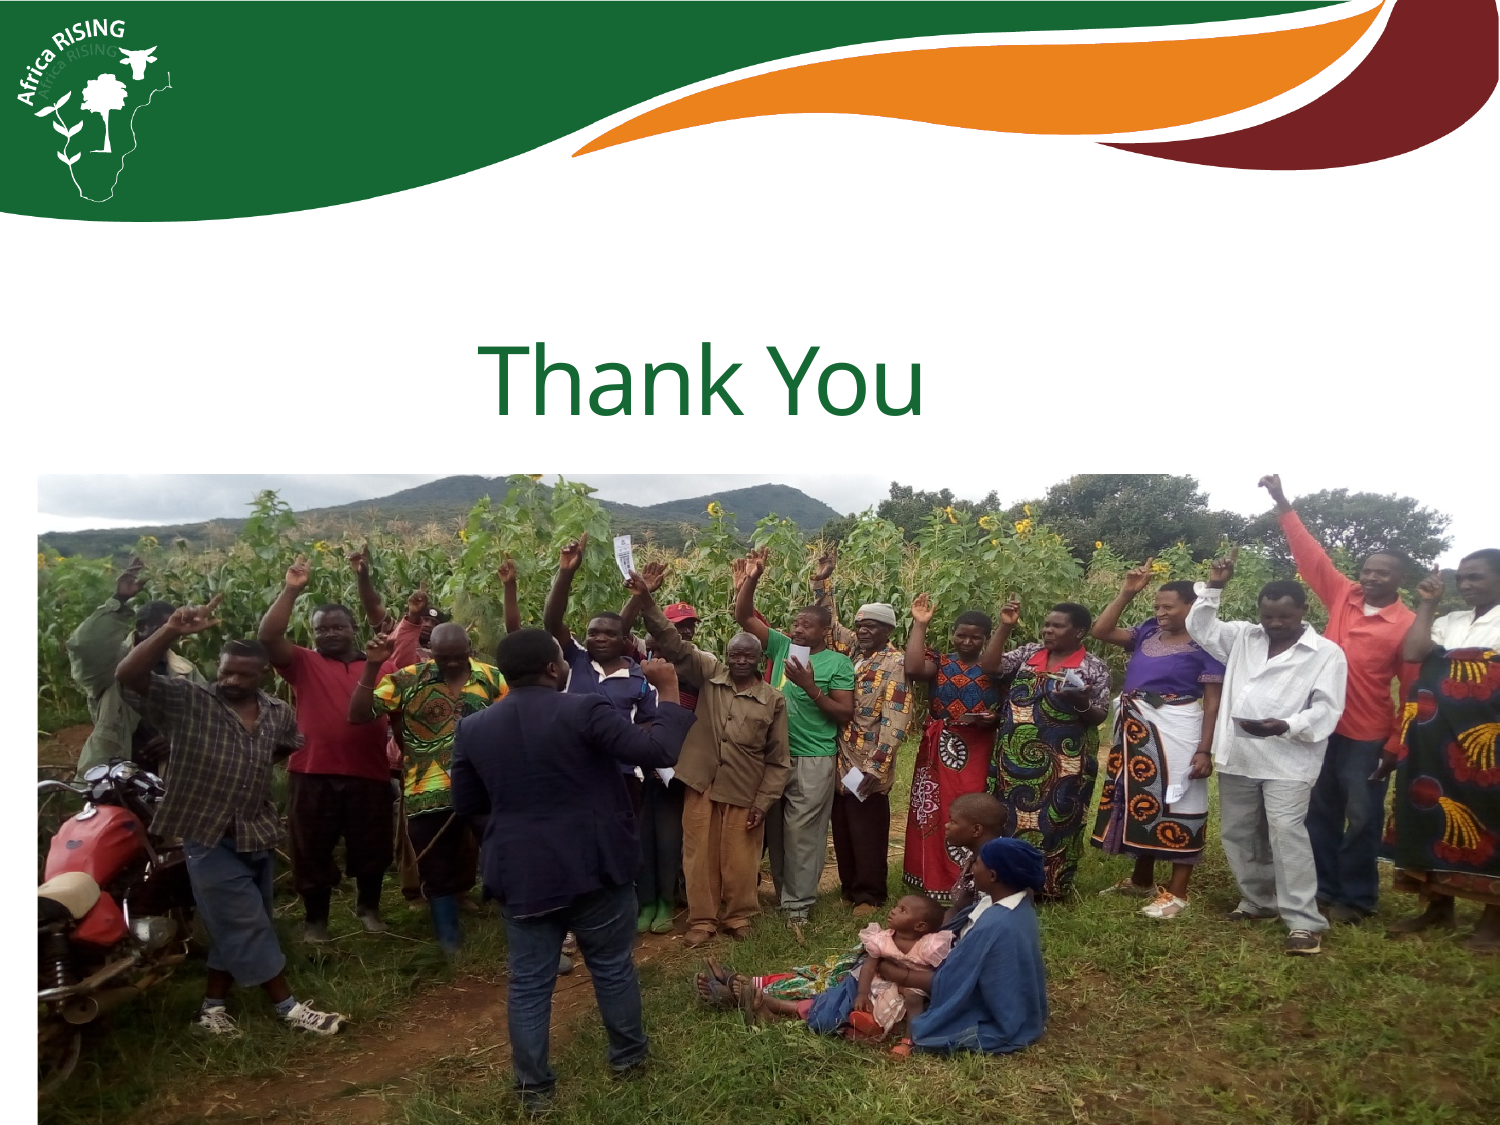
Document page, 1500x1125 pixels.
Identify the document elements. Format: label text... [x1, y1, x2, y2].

text_box Thank You [78, 312, 1329, 473]
picture [0, 0, 1499, 222]
picture [37, 474, 1500, 1125]
